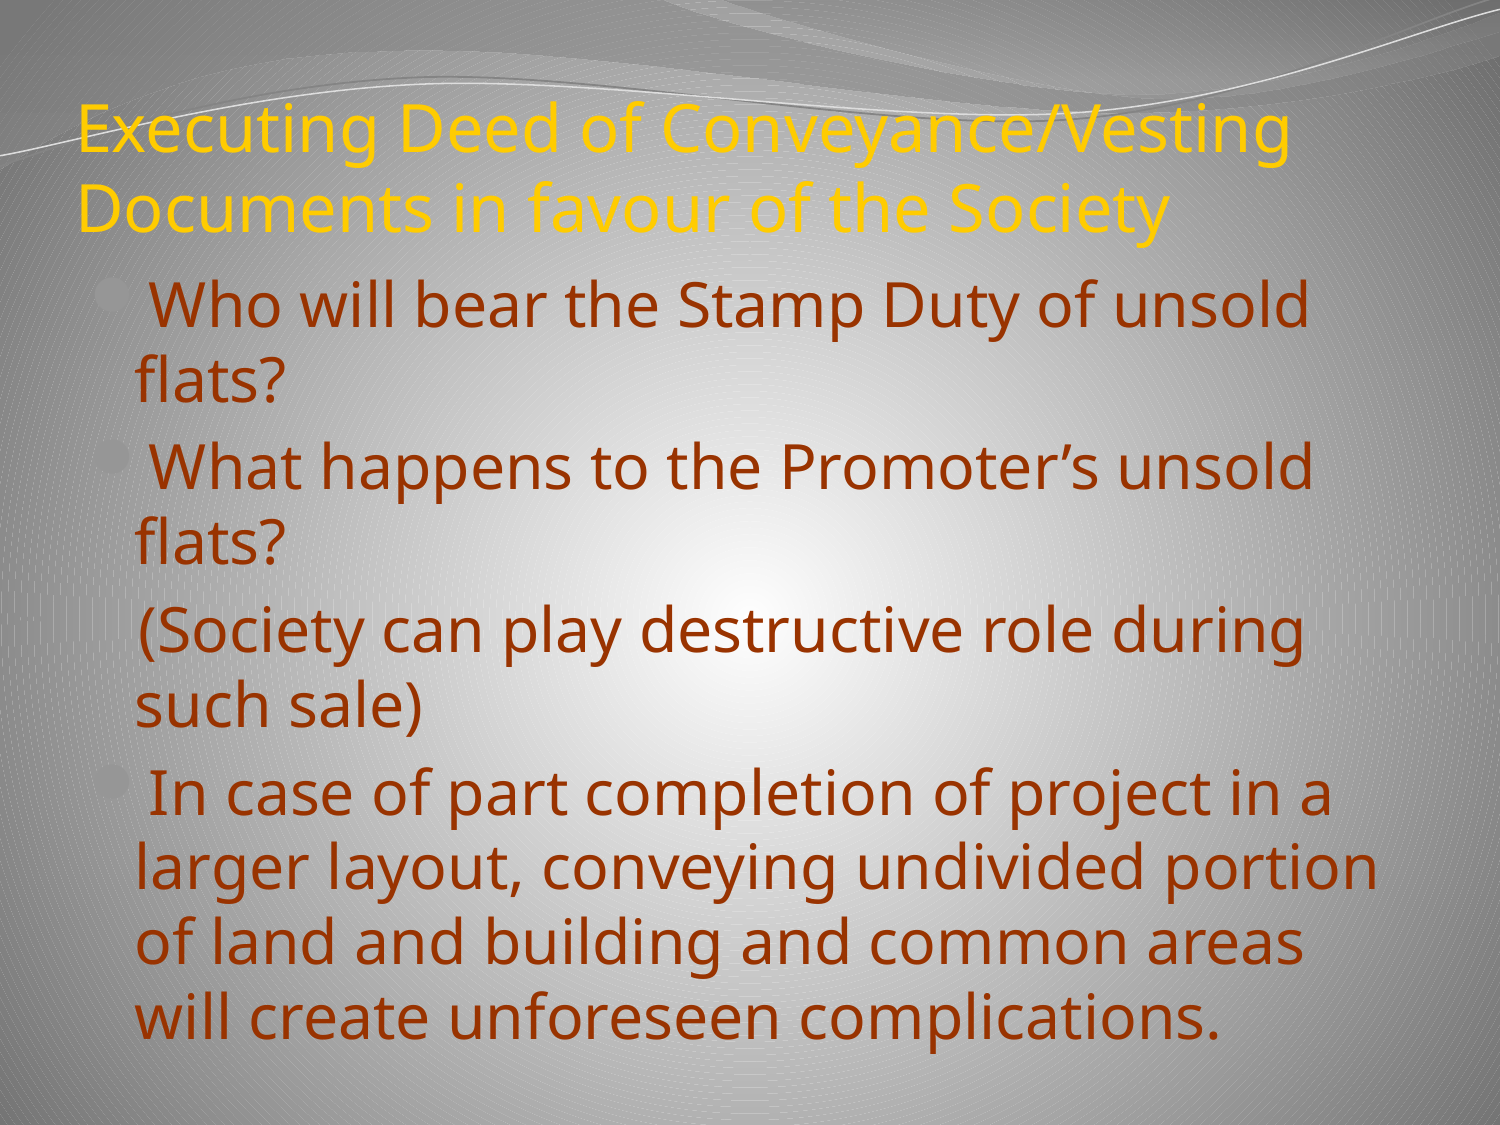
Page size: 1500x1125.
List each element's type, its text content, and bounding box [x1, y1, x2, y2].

list Who will bear the Stamp Duty of unsold flats? What happens to the Promoter’s unsold flats? (Society can play destructive role during such sale) In case of part completion of project in a larger layout, conveying undivided portion of land and building and common areas will create unforeseen complications. [75, 257, 1425, 1038]
title Executing Deed of Conveyance/Vesting Documents in favour of the Society [75, 46, 1425, 247]
